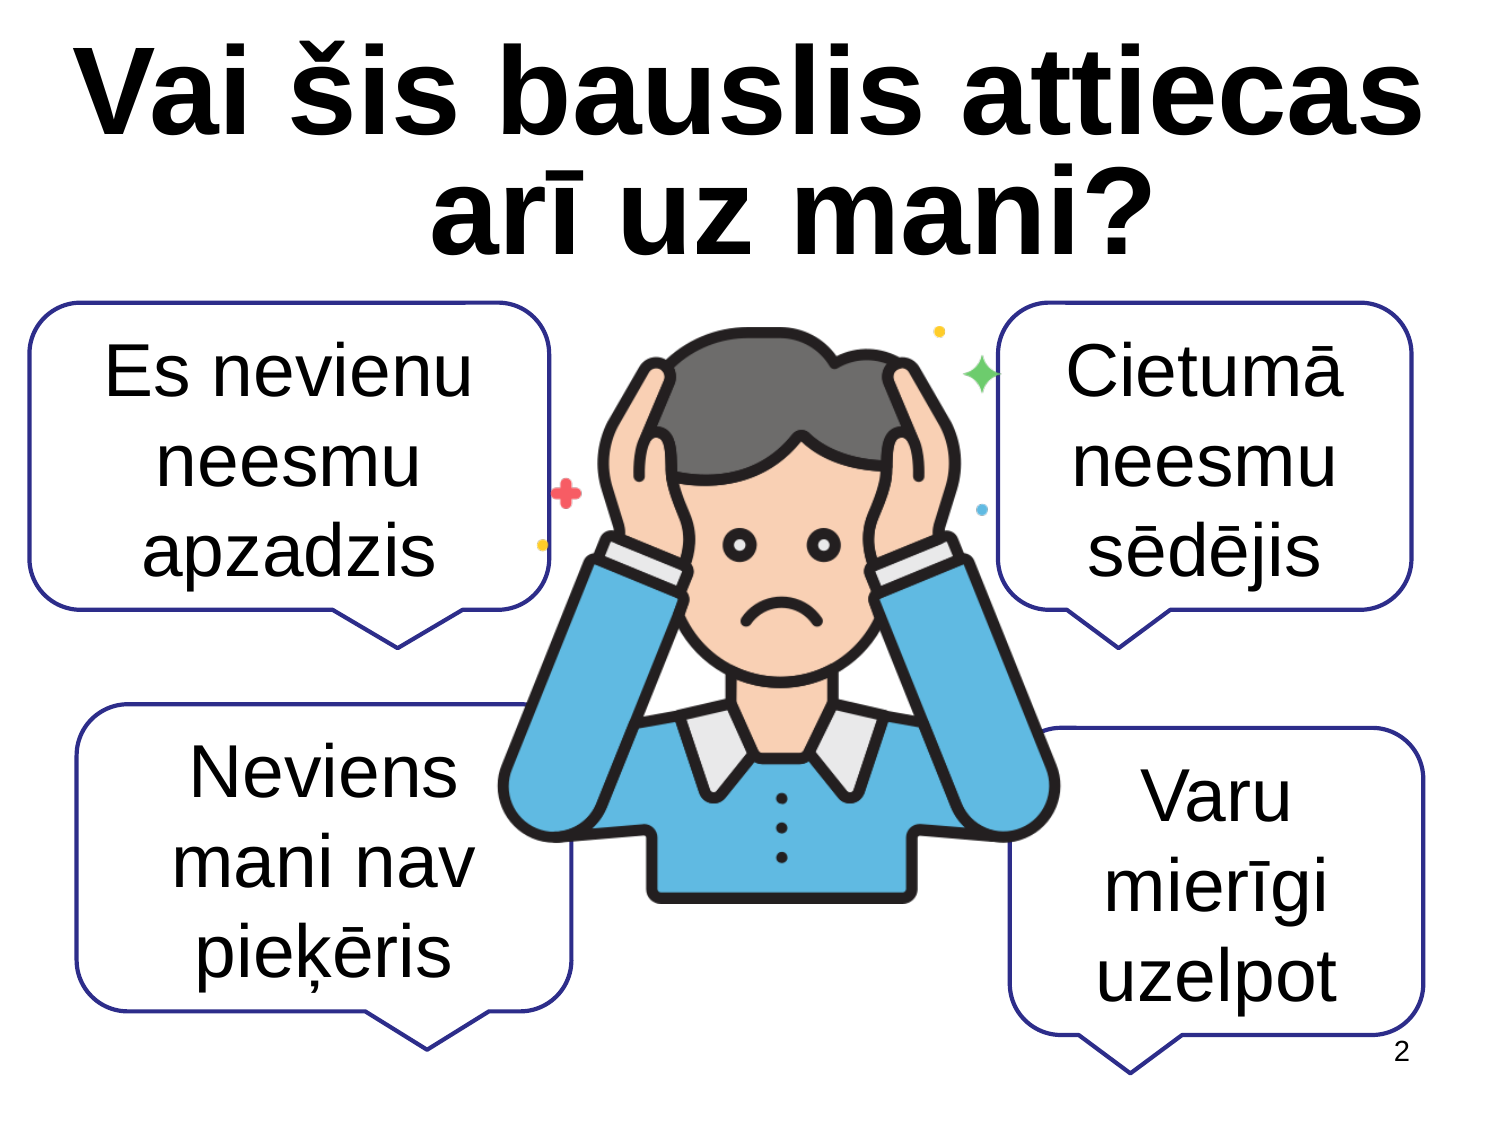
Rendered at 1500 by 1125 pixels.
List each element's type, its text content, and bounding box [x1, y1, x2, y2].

text_box Cietumā neesmu sēdējis [1005, 300, 1414, 650]
text_box Neviens mani nav pieķēris [74, 702, 574, 1052]
picture [489, 326, 1068, 904]
slide_number 2 [1074, 1024, 1426, 1103]
text_box Es nevienu neesmu apzadzis [27, 300, 543, 650]
text_box Varu mierīgi uzelpot [1007, 725, 1426, 1076]
text_box Vai šis bauslis attiecas arī uz mani? [0, 30, 1500, 286]
